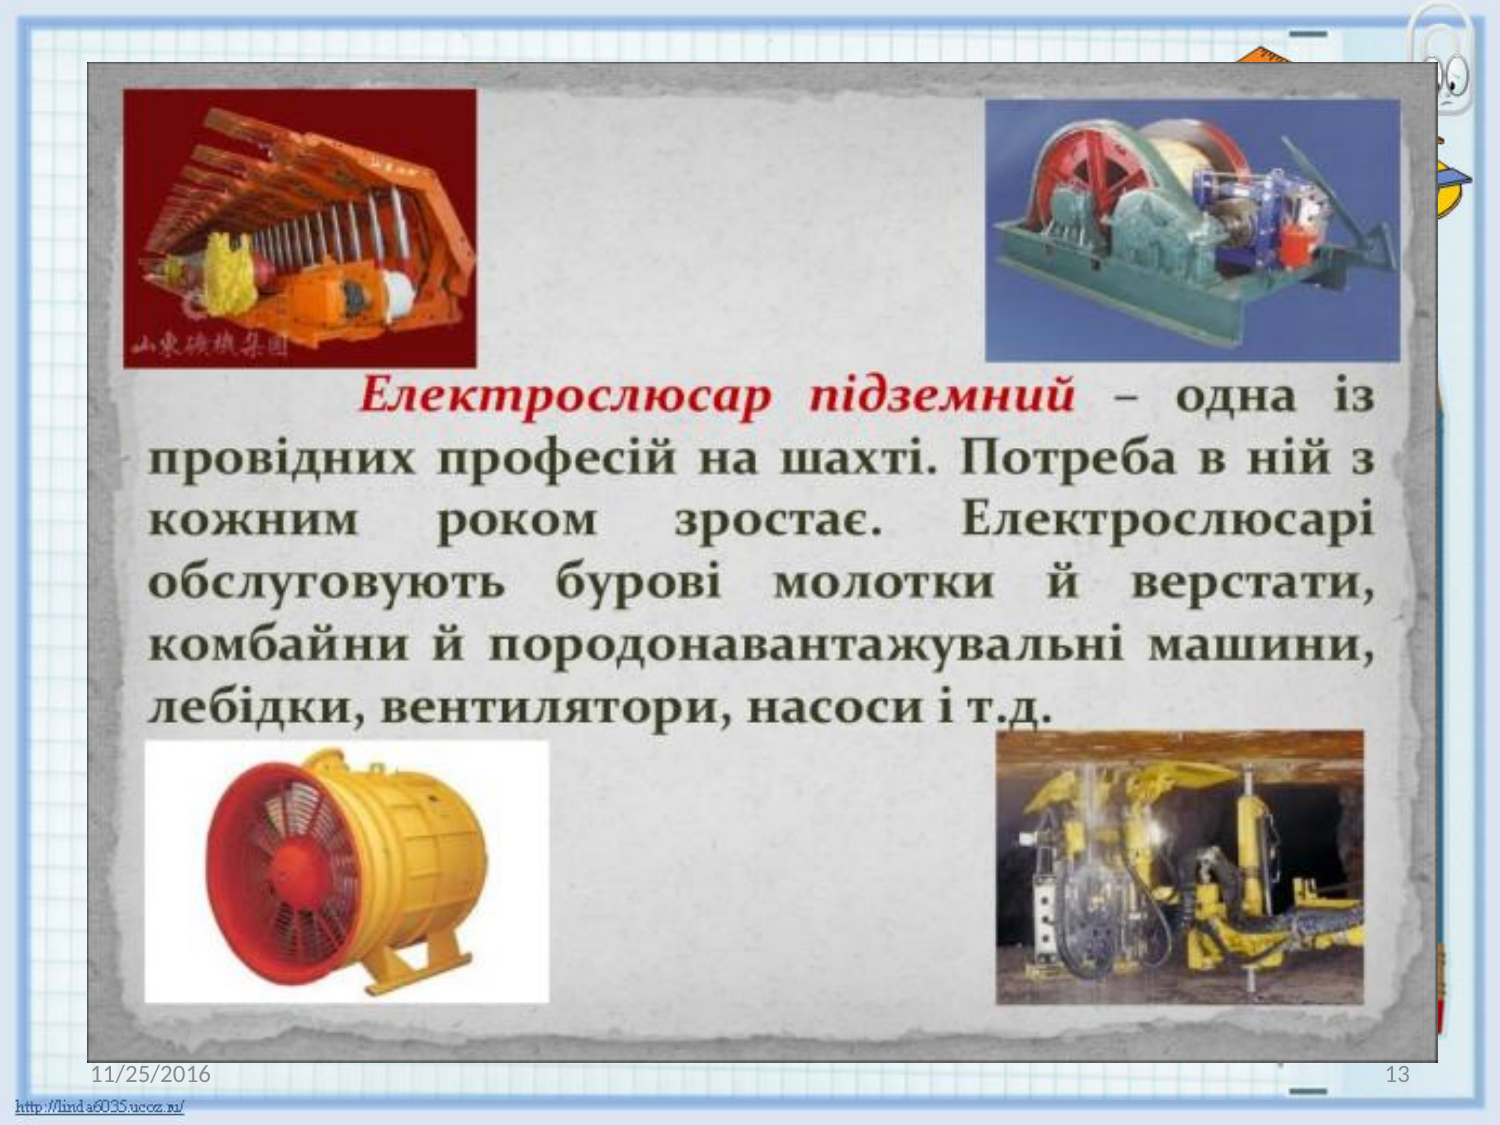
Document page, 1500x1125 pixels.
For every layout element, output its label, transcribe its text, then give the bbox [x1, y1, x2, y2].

picture [0, 0, 1500, 1125]
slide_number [75, 1042, 425, 1103]
slide_number 13 [1074, 1072, 1425, 1103]
